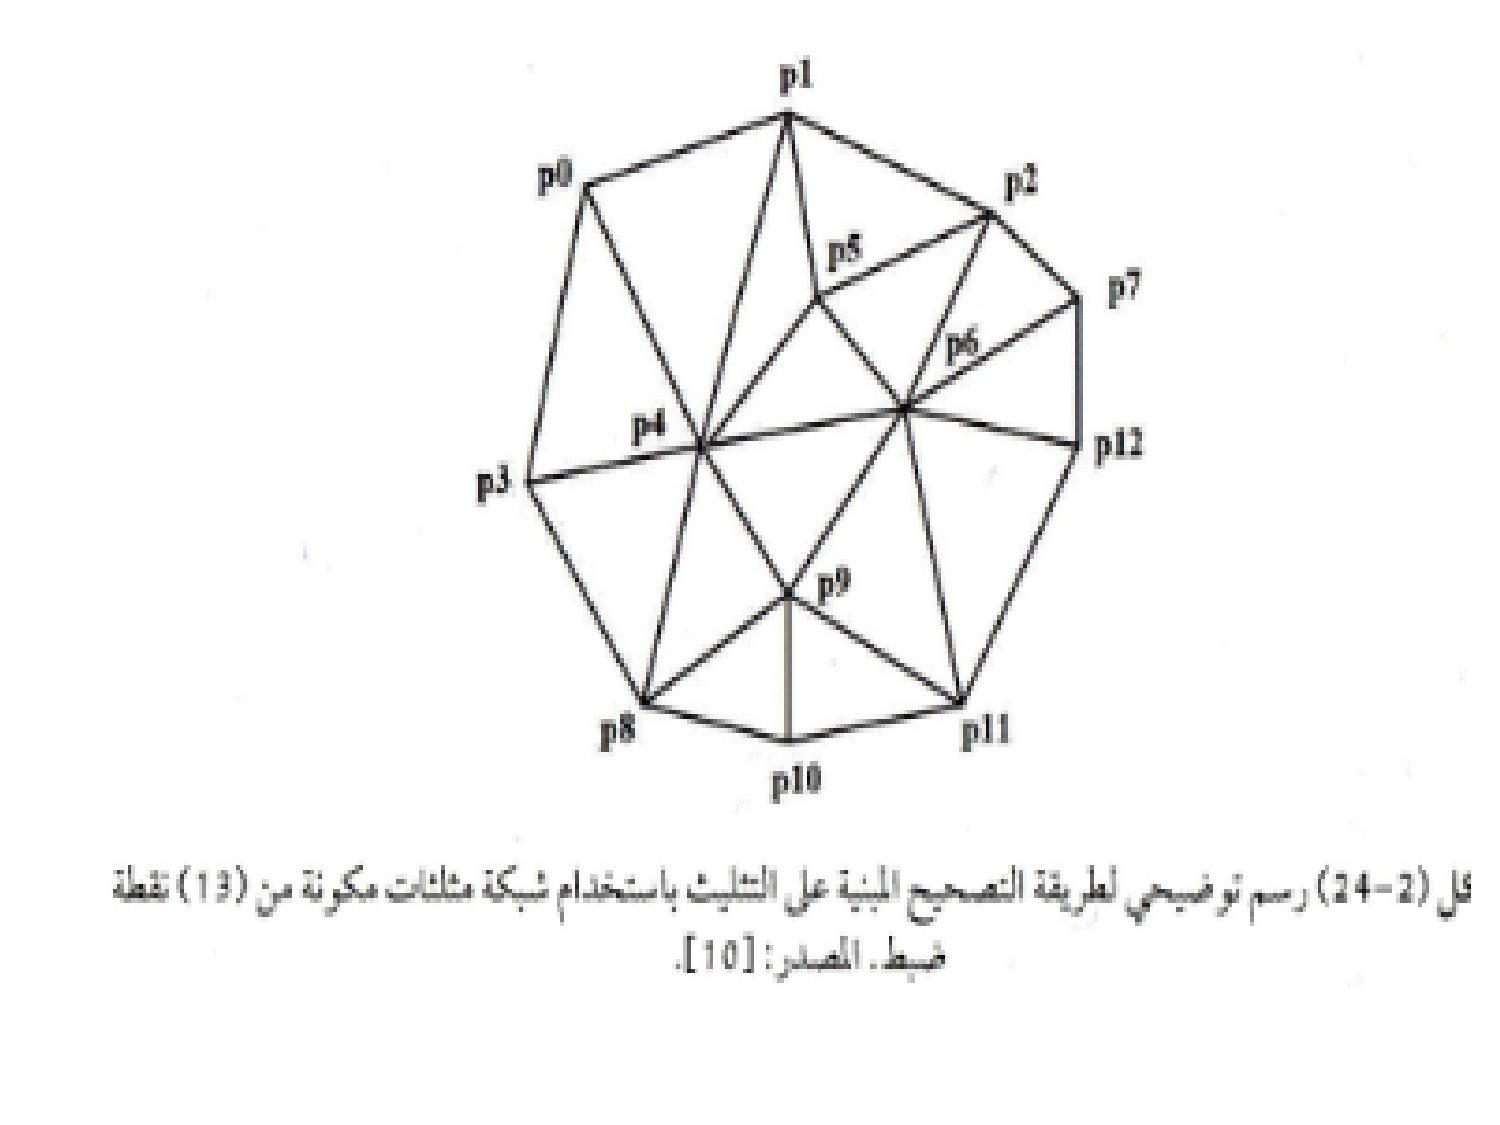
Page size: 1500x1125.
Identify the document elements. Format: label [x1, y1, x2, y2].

picture [76, 0, 1471, 988]
